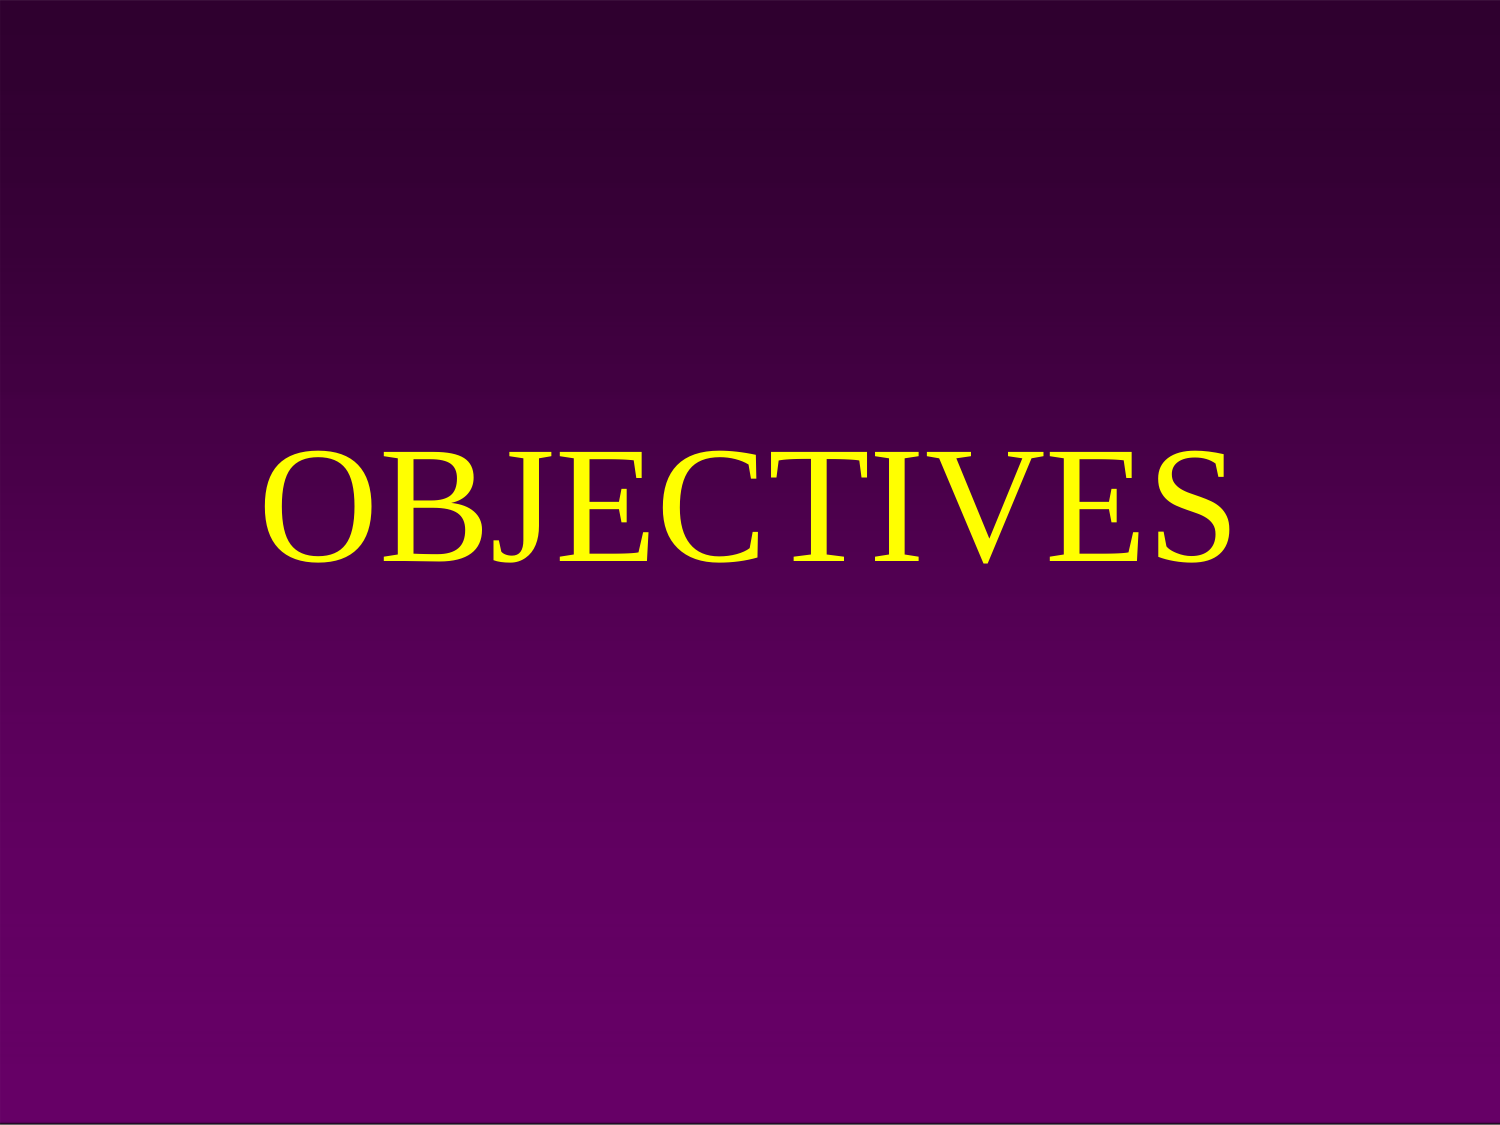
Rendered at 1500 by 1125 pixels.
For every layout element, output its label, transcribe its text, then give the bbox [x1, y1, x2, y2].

picture [0, 0, 1500, 1125]
title OBJECTIVES [256, 394, 1244, 595]
